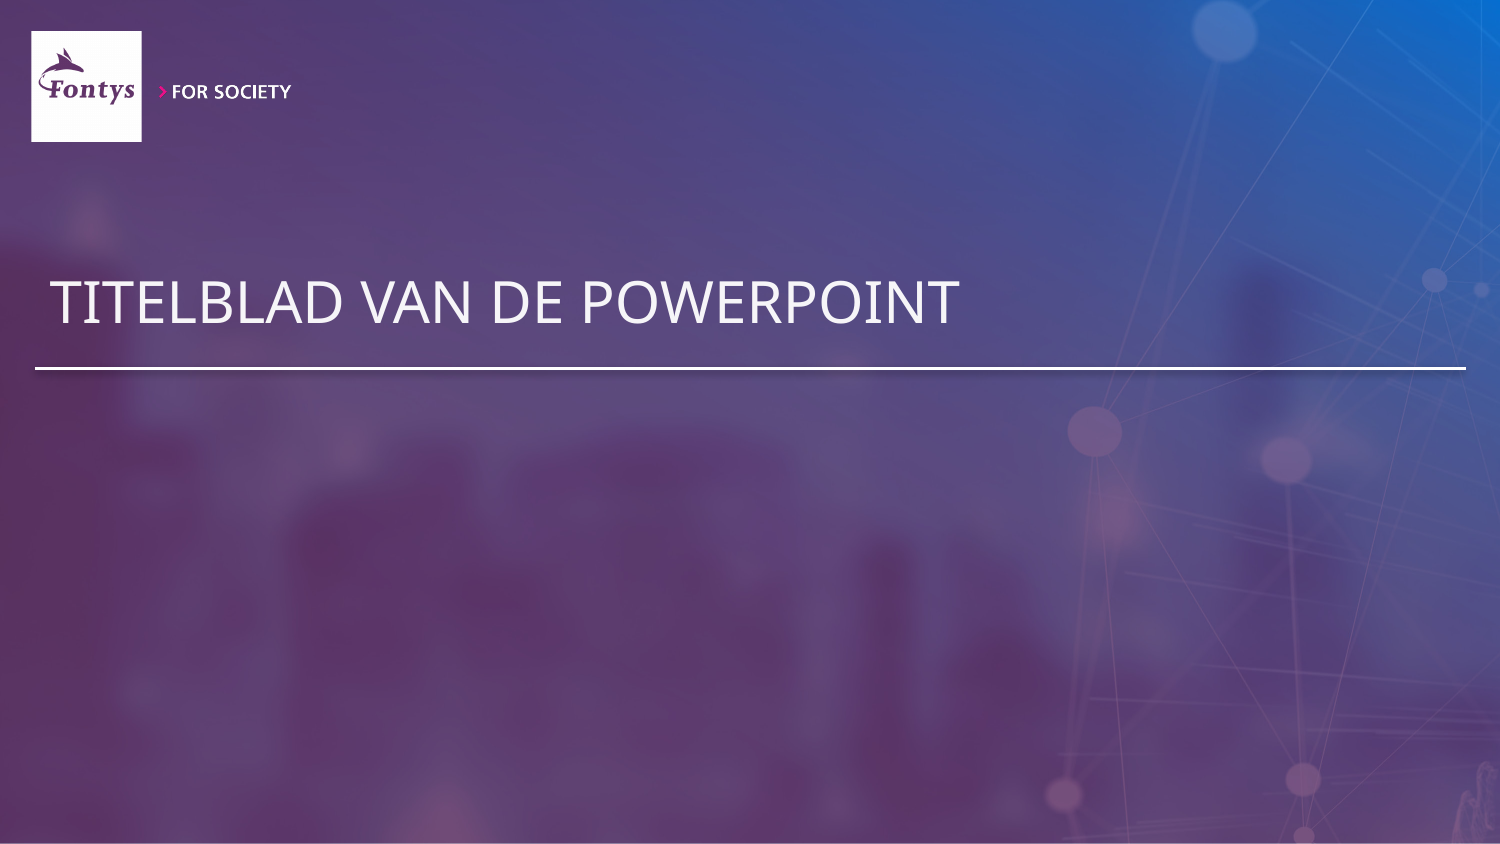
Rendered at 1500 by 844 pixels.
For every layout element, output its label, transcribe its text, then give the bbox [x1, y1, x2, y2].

picture [0, 0, 1500, 844]
title TITELBLAD VAN DE POWERPOINT [34, 229, 1466, 366]
